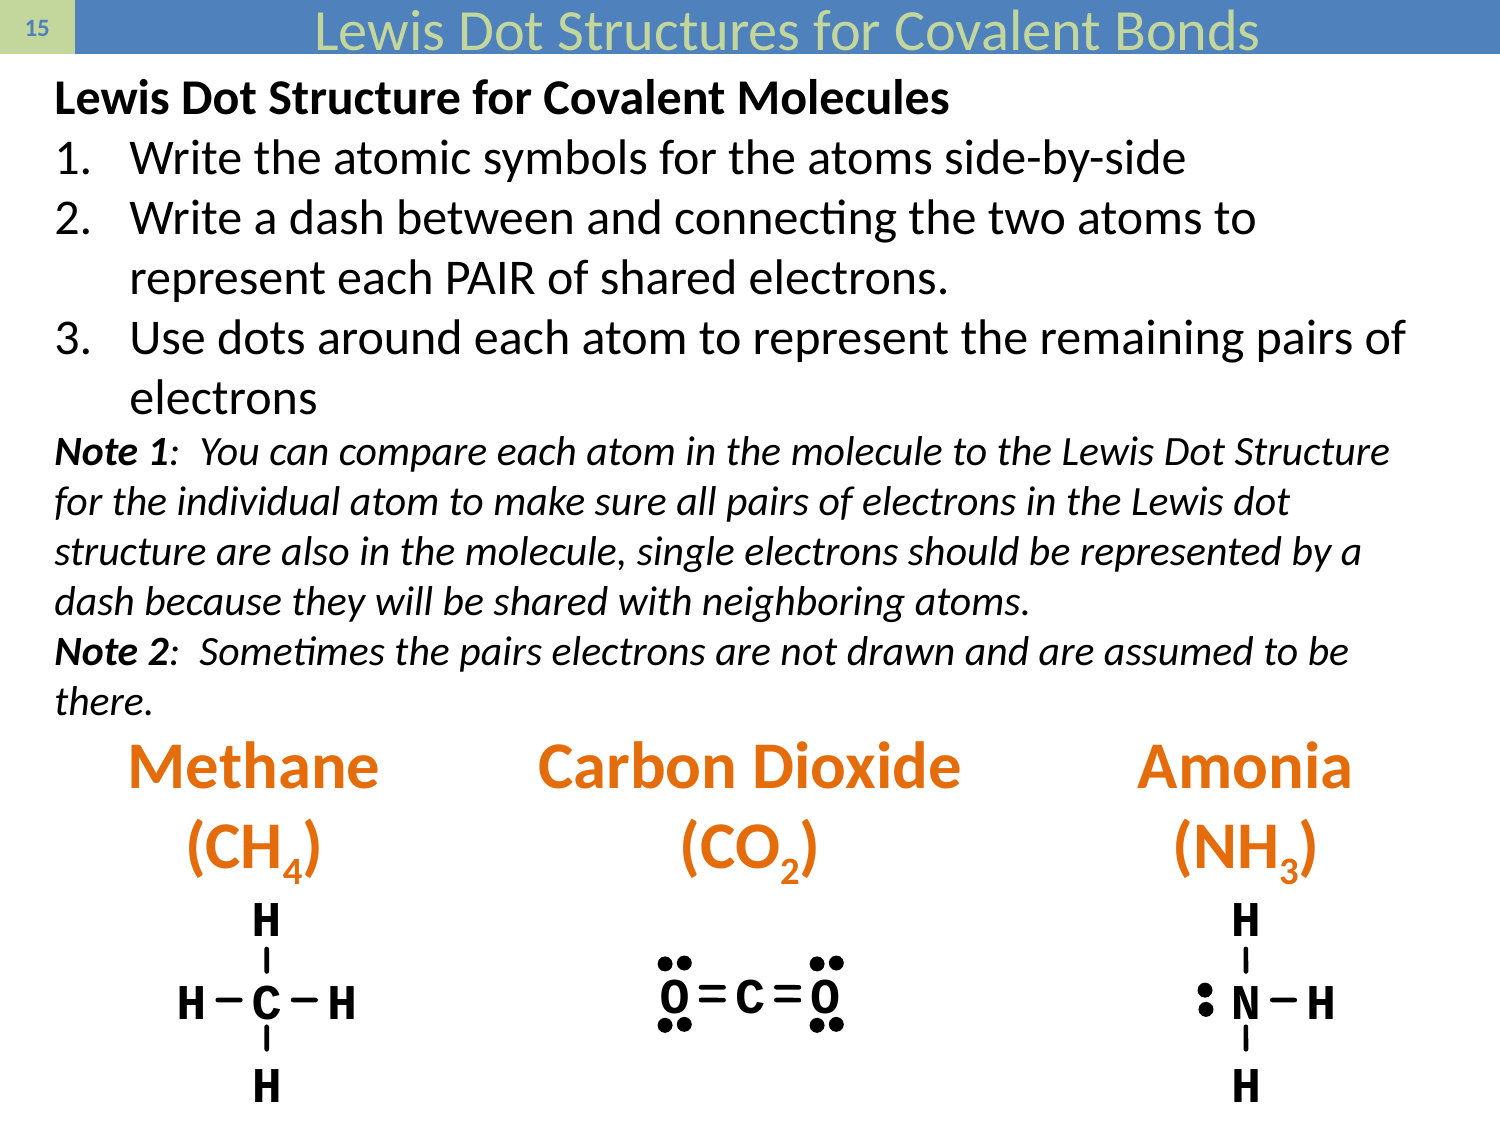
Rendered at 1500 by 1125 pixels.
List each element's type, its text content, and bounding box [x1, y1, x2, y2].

text_box H [1288, 962, 1354, 1037]
text_box Amonia (NH3) [991, 714, 1500, 900]
text_box C [717, 956, 783, 1031]
text_box H [309, 962, 375, 1037]
text_box H [1213, 878, 1279, 954]
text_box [776, 987, 800, 1001]
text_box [1188, 991, 1223, 1008]
text_box Methane (CH4) [0, 714, 495, 900]
text_box Lewis Dot Structure for Covalent Molecules Write the atomic symbols for the atoms side-by-side Write a dash between and connecting the two atoms to represent each PAIR of shared electrons. Use dots around each atom to represent the remaining pairs of electrons Note 1: You can compare each atom in the molecule to the Lewis Dot Structure for the individual atom to make sure all pairs of electrons in the Lewis dot structure are also in the molecule, single electrons should be represented by a dash because they will be shared with neighboring atoms. Note 2: Sometimes the pairs electrons are not drawn and are assumed to be there. [39, 56, 1461, 714]
text_box N [1213, 962, 1279, 1037]
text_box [809, 955, 844, 972]
text_box H [159, 962, 224, 1037]
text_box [657, 955, 692, 972]
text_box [700, 987, 724, 1001]
title Lewis Dot Structures for Covalent Bonds [75, 0, 1500, 54]
text_box Carbon Dioxide (CO2) [495, 714, 991, 900]
text_box C [234, 962, 299, 1037]
text_box O [792, 956, 858, 1031]
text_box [809, 1016, 844, 1034]
text_box H [234, 1044, 300, 1120]
text_box H [1213, 1044, 1279, 1120]
text_box O [642, 956, 707, 1031]
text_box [657, 1016, 692, 1034]
text_box H [234, 900, 299, 954]
